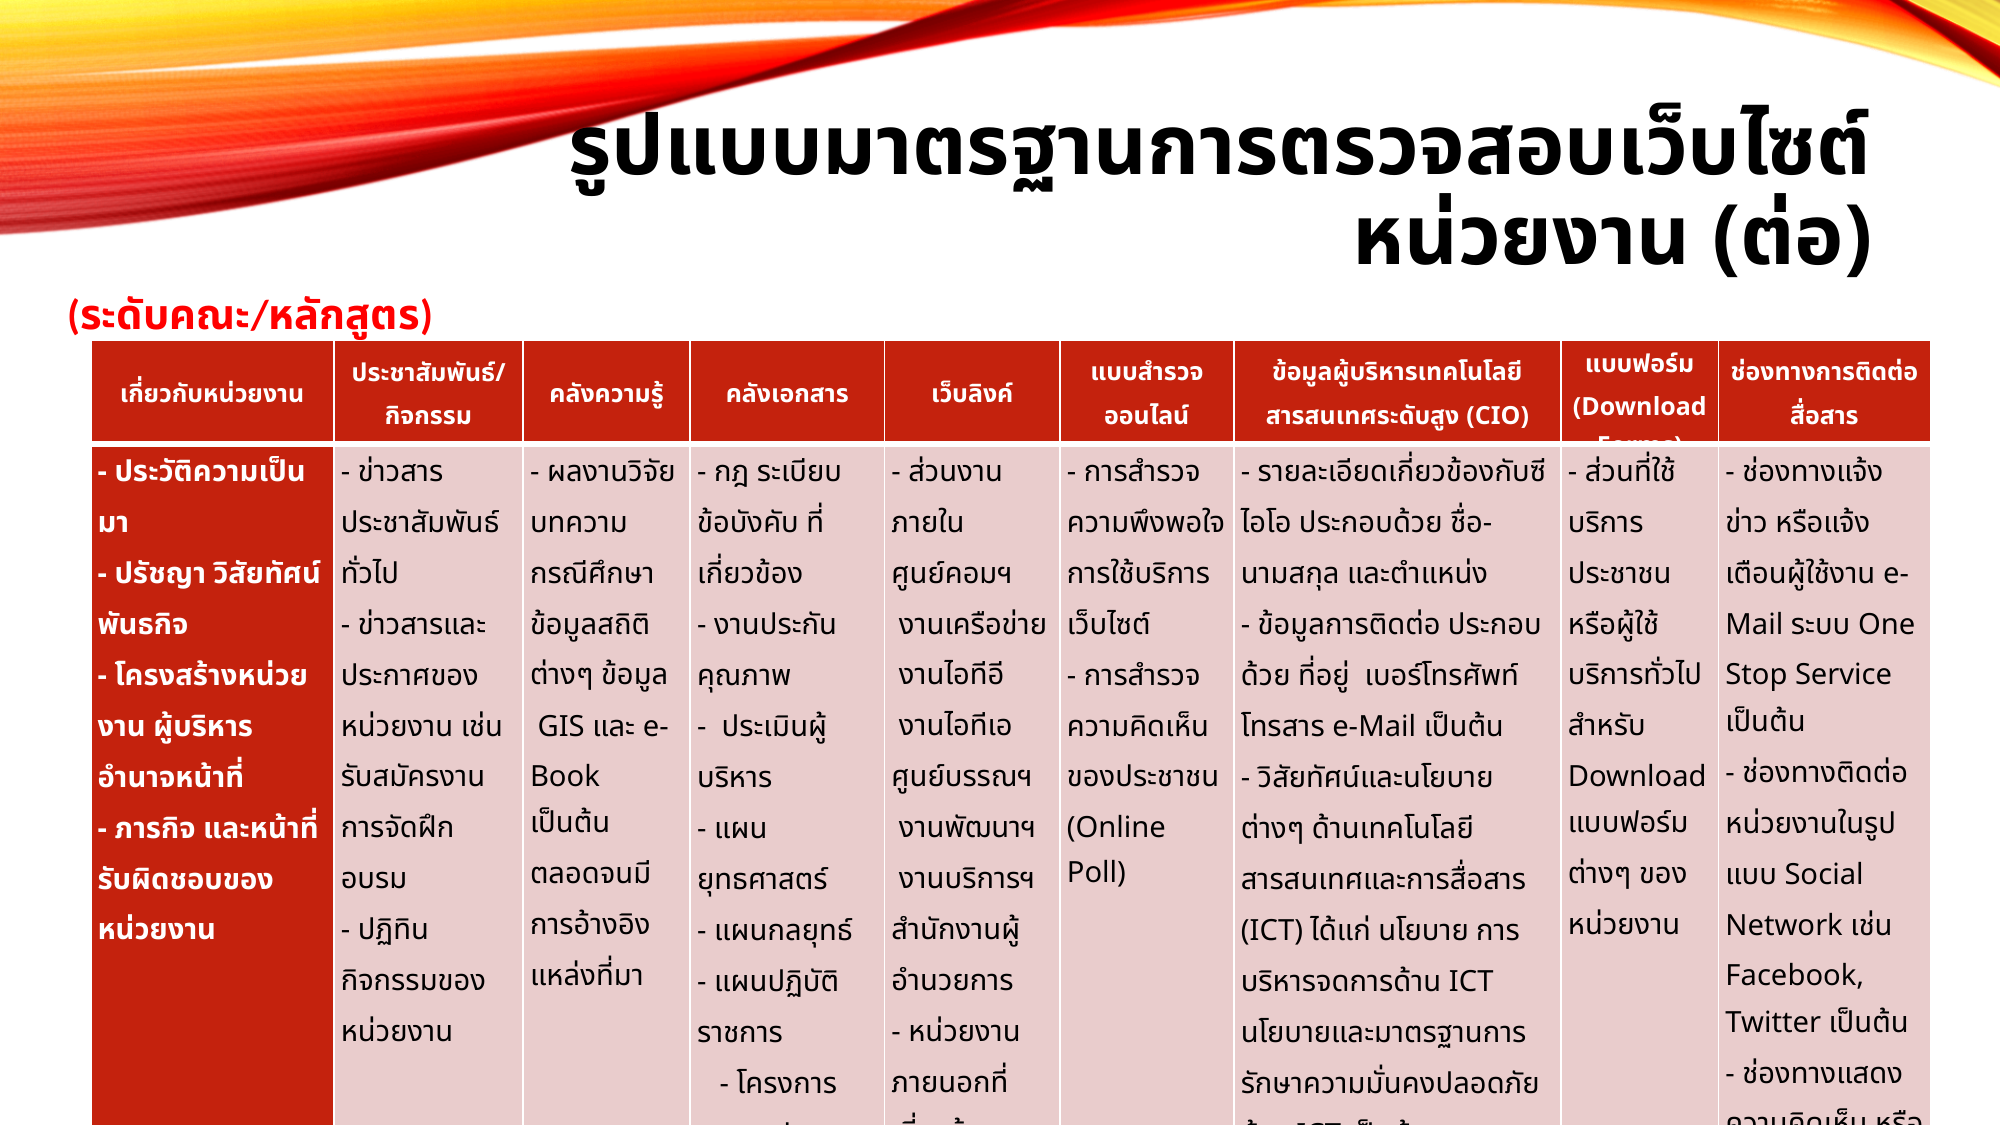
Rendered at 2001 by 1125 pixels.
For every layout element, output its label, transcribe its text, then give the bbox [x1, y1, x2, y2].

table_cell - ส่วนที่ใช้บริการประชาชนหรือผู้ใช้บริการทั่วไปสำหรับ Download แบบฟอร์มต่างๆ ของหน่วยงาน [1562, 447, 1718, 1125]
table_cell - ข่าวสารประชาสัมพันธ์ทั่วไป - ข่าวสารและประกาศของหน่วยงาน เช่น รับสมัครงาน การจัดฝึกอบรม - ปฏิทินกิจกรรมของหน่วยงาน [335, 447, 522, 1125]
table_header คลังความรู้ [524, 341, 689, 441]
table_cell - กฎ ระเบียบ ข้อบังคับ ที่เกี่ยวข้อง - งานประกันคุณภาพ - ประเมินผู้บริหาร - แผนยุทธศาสตร์ - แผนกลยุทธ์ - แผนปฏิบัติราชการ - โครงการ และงบประมาณรายจ่ายประจำปี - งานผลการดำเนินงาน [691, 447, 884, 1125]
table_header ช่องทางการติดต่อสื่อสาร [1719, 341, 1930, 441]
table_header แบบฟอร์ม (Download Forms) [1562, 341, 1718, 441]
table_cell - การสำรวจความพึงพอใจการใช้บริการเว็บไซต์ - การสำรวจความคิดเห็นของประชาชน (Online Poll) [1061, 447, 1233, 1125]
table_header เว็บลิงค์ [885, 341, 1059, 441]
table_cell - ผลงานวิจัย บทความ กรณีศึกษา ข้อมูลสถิติต่างๆ ข้อมูล GIS และ e-Book เป็นต้น ตลอดจนมีการอ้างอิงแหล่งที่มา [524, 447, 689, 1125]
picture [0, 0, 2000, 237]
table_header แบบสำรวจออนไลน์ [1061, 341, 1233, 441]
table_header เกี่ยวกับหน่วยงาน [92, 341, 333, 441]
table_cell - รายละเอียดเกี่ยวข้องกับซีไอโอ ประกอบด้วย ชื่อ-นามสกุล และตำแหน่ง - ข้อมูลการติดต่อ ประกอบด้วย ที่อยู่ เบอร์โทรศัพท์ โทรสาร e-Mail เป็นต้น - วิสัยทัศน์และนโยบายต่างๆ ด้านเทคโนโลยีสารสนเทศและการสื่อสาร (ICT) ได้แก่ นโยบาย การบริหารจดการด้าน ICT นโยบายและมาตรฐานการรักษาความมั่นคงปลอดภัยด้าน ICT เป็นต้น - การบริหารงานด้าน ICT เช่น ยุทธศาสตร์ แผนแม่บทและแผนปฏิบัติการ เป็นต้น - ข่าวสารจากซีไอโอ - ปฏิทินกิจกรรมซีไอโอ [1235, 447, 1560, 1125]
title รูปแบบมาตรฐานการตรวจสอบเว็บไซต์หน่วยงาน (ต่อ) [474, 125, 1888, 260]
table_header ประชาสัมพันธ์/กิจกรรม [335, 341, 522, 441]
table_cell - ประวัติความเป็นมา - ปรัชญา วิสัยทัศน์ พันธกิจ - โครงสร้างหน่วยงาน ผู้บริหาร อำนาจหน้าที่ - ภารกิจ และหน้าที่รับผิดชอบของหน่วยงาน [92, 447, 333, 1125]
table_header ข้อมูลผู้บริหารเทคโนโลยีสารสนเทศระดับสูง (CIO) [1235, 341, 1560, 441]
text_box (ระดับคณะ/หลักสูตร) [52, 273, 448, 346]
table_header คลังเอกสาร [691, 341, 884, 441]
table_cell - ช่องทางแจ้งข่าว หรือแจ้งเตือนผู้ใช้งาน e-Mail ระบบ One Stop Service เป็นต้น - ช่องทางติดต่อหน่วยงานในรูปแบบ Social Network เช่น Facebook, Twitter เป็นต้น - ช่องทางแสดงความคิดเห็น หรือข้อเสนอแนะ เช่น e-Mail Web board, Blog เป็นต้น [1719, 447, 1930, 1125]
table_cell - ส่วนงานภายใน ศูนย์คอมฯ งานเครือข่าย งานไอทีอี งานไอทีเอ ศูนย์บรรณฯ งานพัฒนาฯ งานบริการฯ สำนักงานผู้อำนวยการ - หน่วยงานภายนอกที่เกี่ยวข้องโดยตรง - เว็บไซต์อื่นๆที่น่าสนใจ [885, 447, 1059, 1125]
